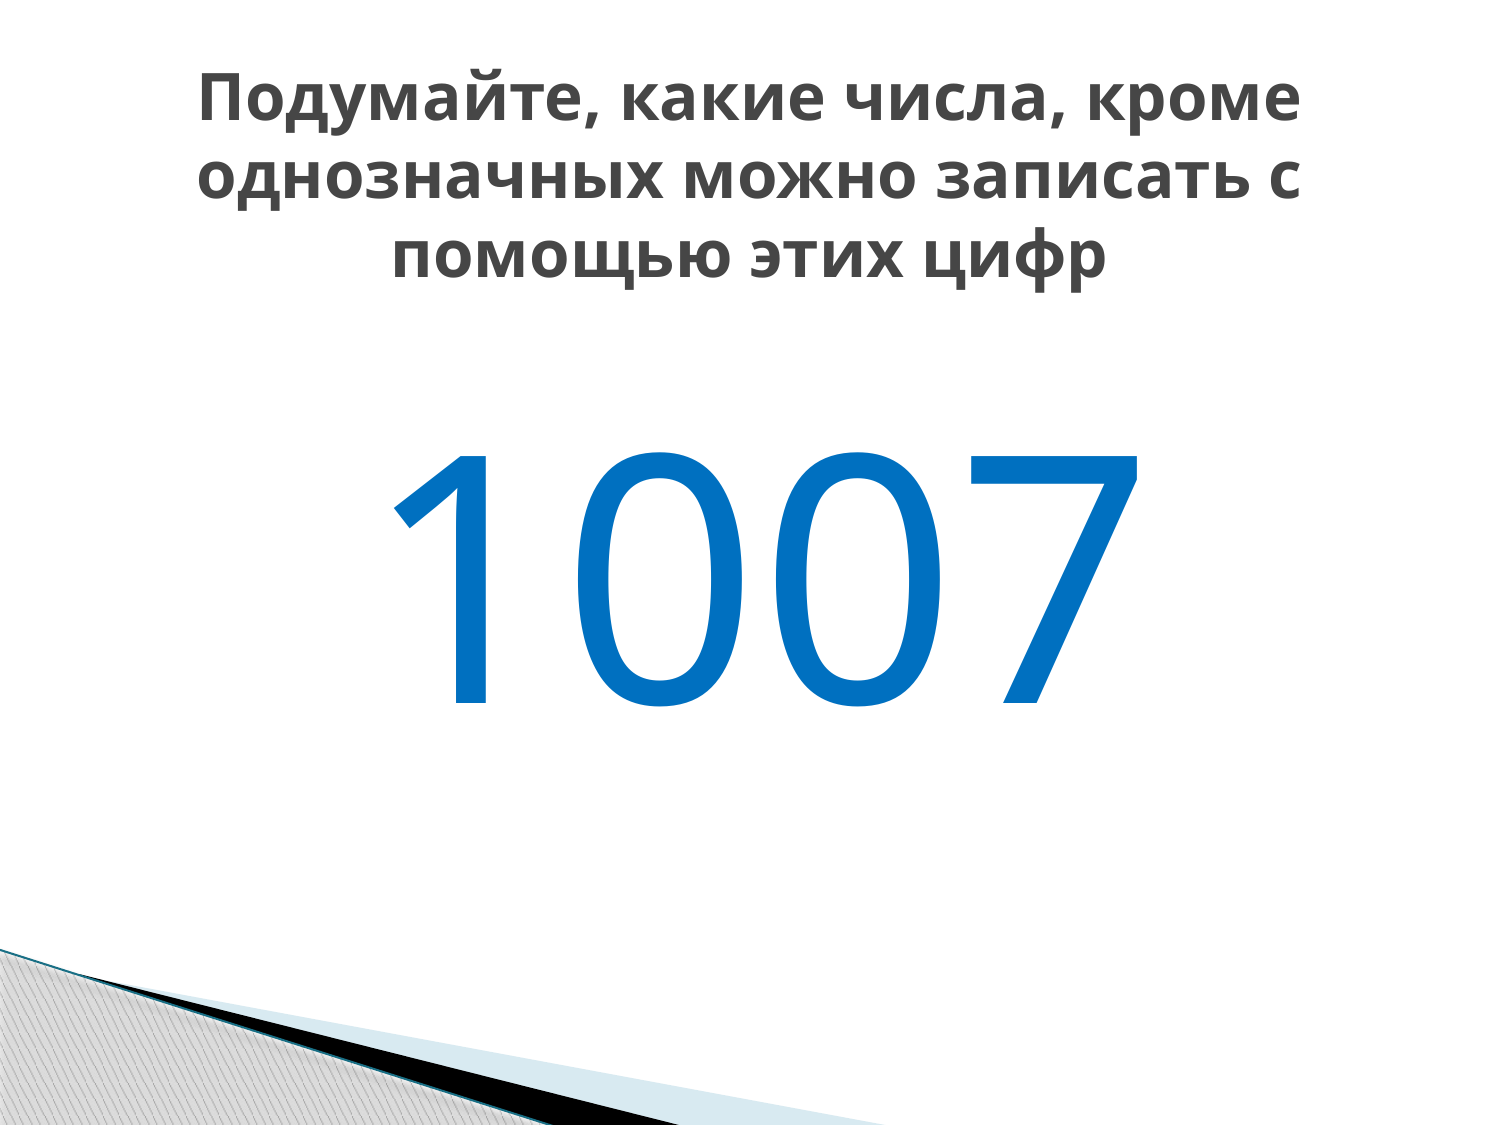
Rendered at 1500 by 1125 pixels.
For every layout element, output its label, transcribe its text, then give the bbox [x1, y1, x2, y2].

list 1007 [75, 350, 1425, 986]
title Подумайте, какие числа, кроме однозначных можно записать с помощью этих цифр [75, 45, 1425, 300]
